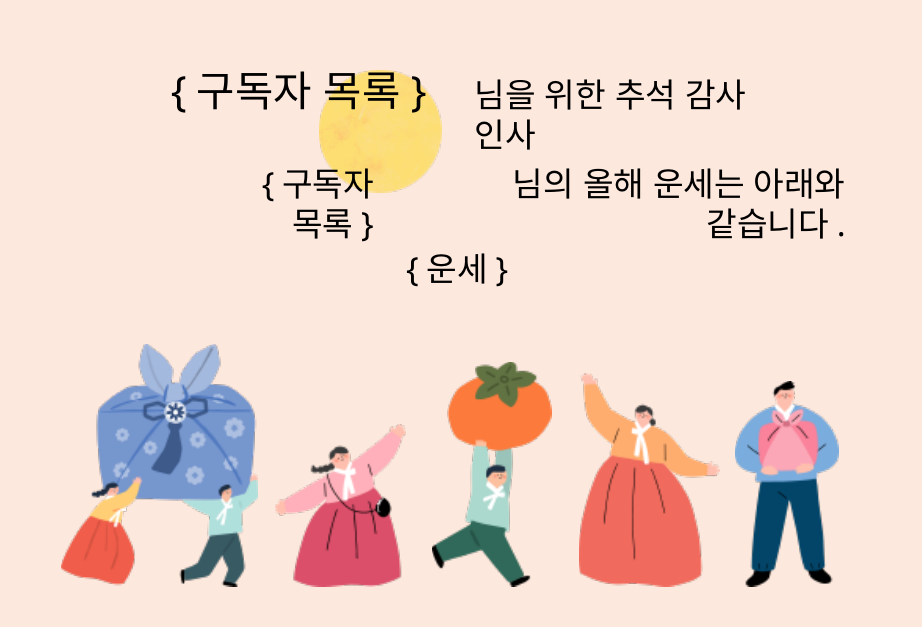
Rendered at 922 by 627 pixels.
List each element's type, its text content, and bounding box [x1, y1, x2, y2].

text_box {운세} [277, 250, 637, 296]
text_box 님을 위한 추석 감사 인사 [459, 66, 820, 155]
text_box {구독자 목록} [185, 155, 374, 250]
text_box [578, 372, 720, 588]
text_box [275, 424, 406, 588]
text_box 님의 올해 운세는 아래와 같습니다. [374, 155, 861, 250]
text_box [431, 362, 552, 588]
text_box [61, 344, 259, 588]
text_box {구독자 목록} [23, 56, 442, 122]
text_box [318, 70, 442, 194]
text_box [735, 381, 839, 588]
